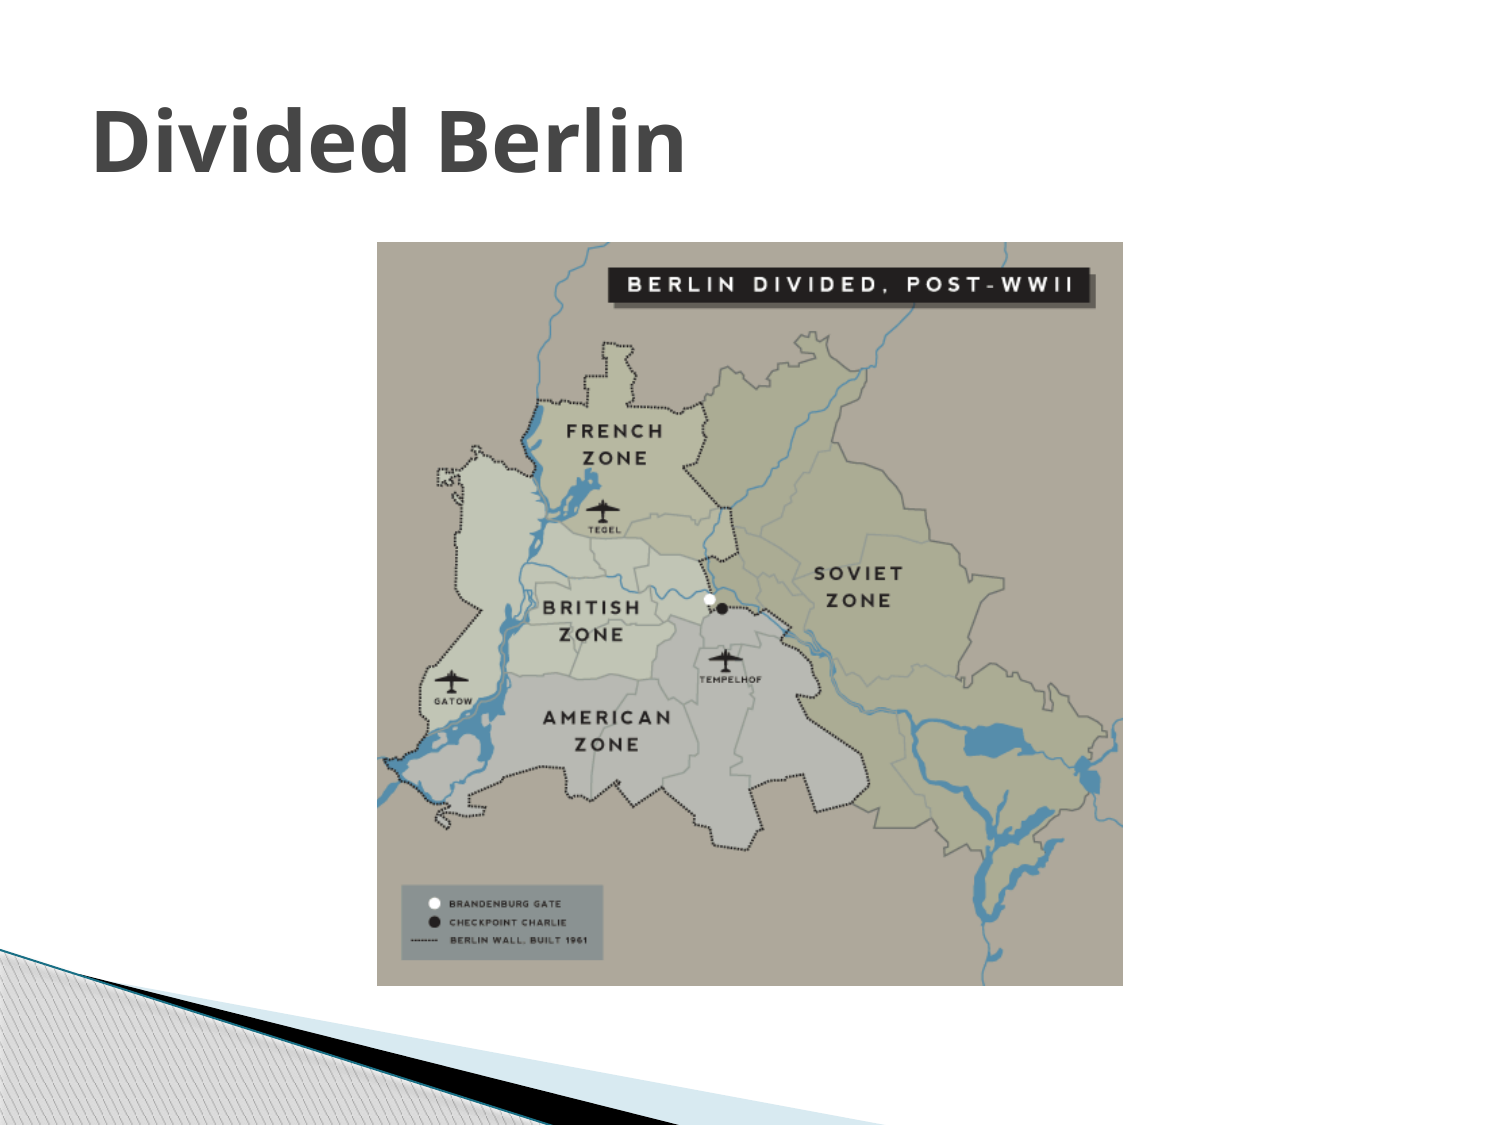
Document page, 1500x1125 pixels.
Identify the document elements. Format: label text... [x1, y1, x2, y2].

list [74, 242, 1426, 986]
title Divided Berlin [75, 45, 1425, 233]
